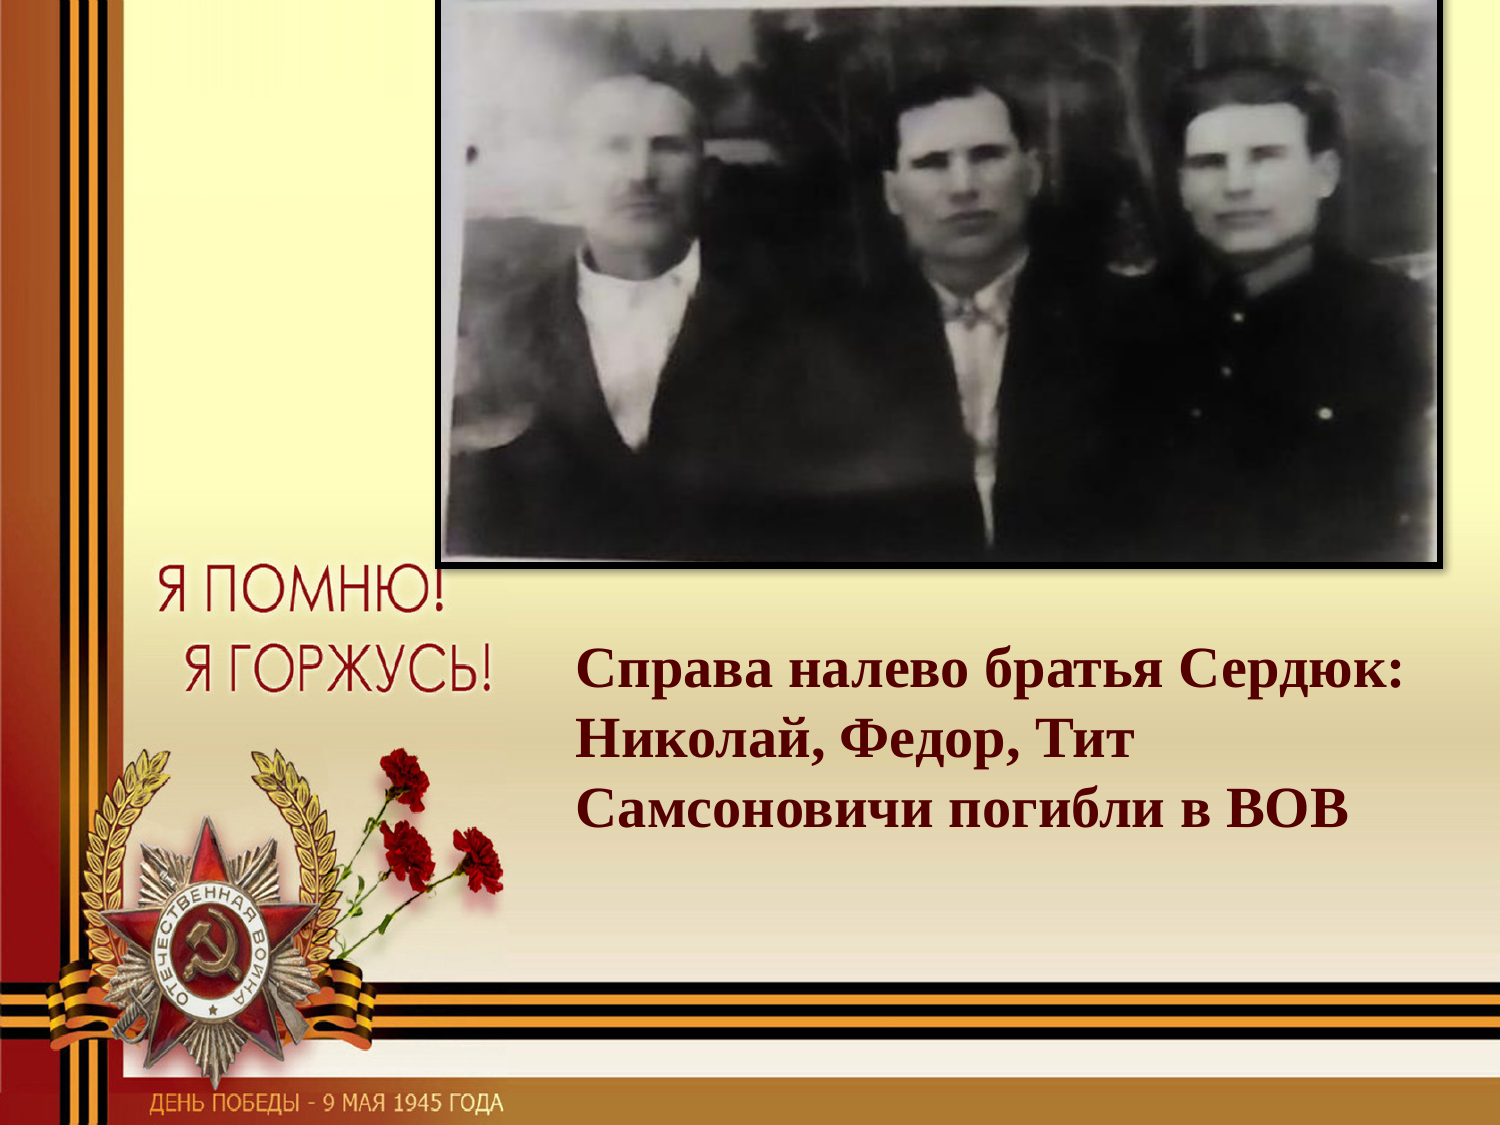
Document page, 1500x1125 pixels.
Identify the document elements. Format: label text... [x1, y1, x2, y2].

picture [0, 0, 1500, 1125]
text_box Справа налево братья Сердюк: Николай, Федор, Тит Самсоновичи погибли в ВОВ [561, 621, 1437, 847]
picture [440, 0, 1437, 563]
